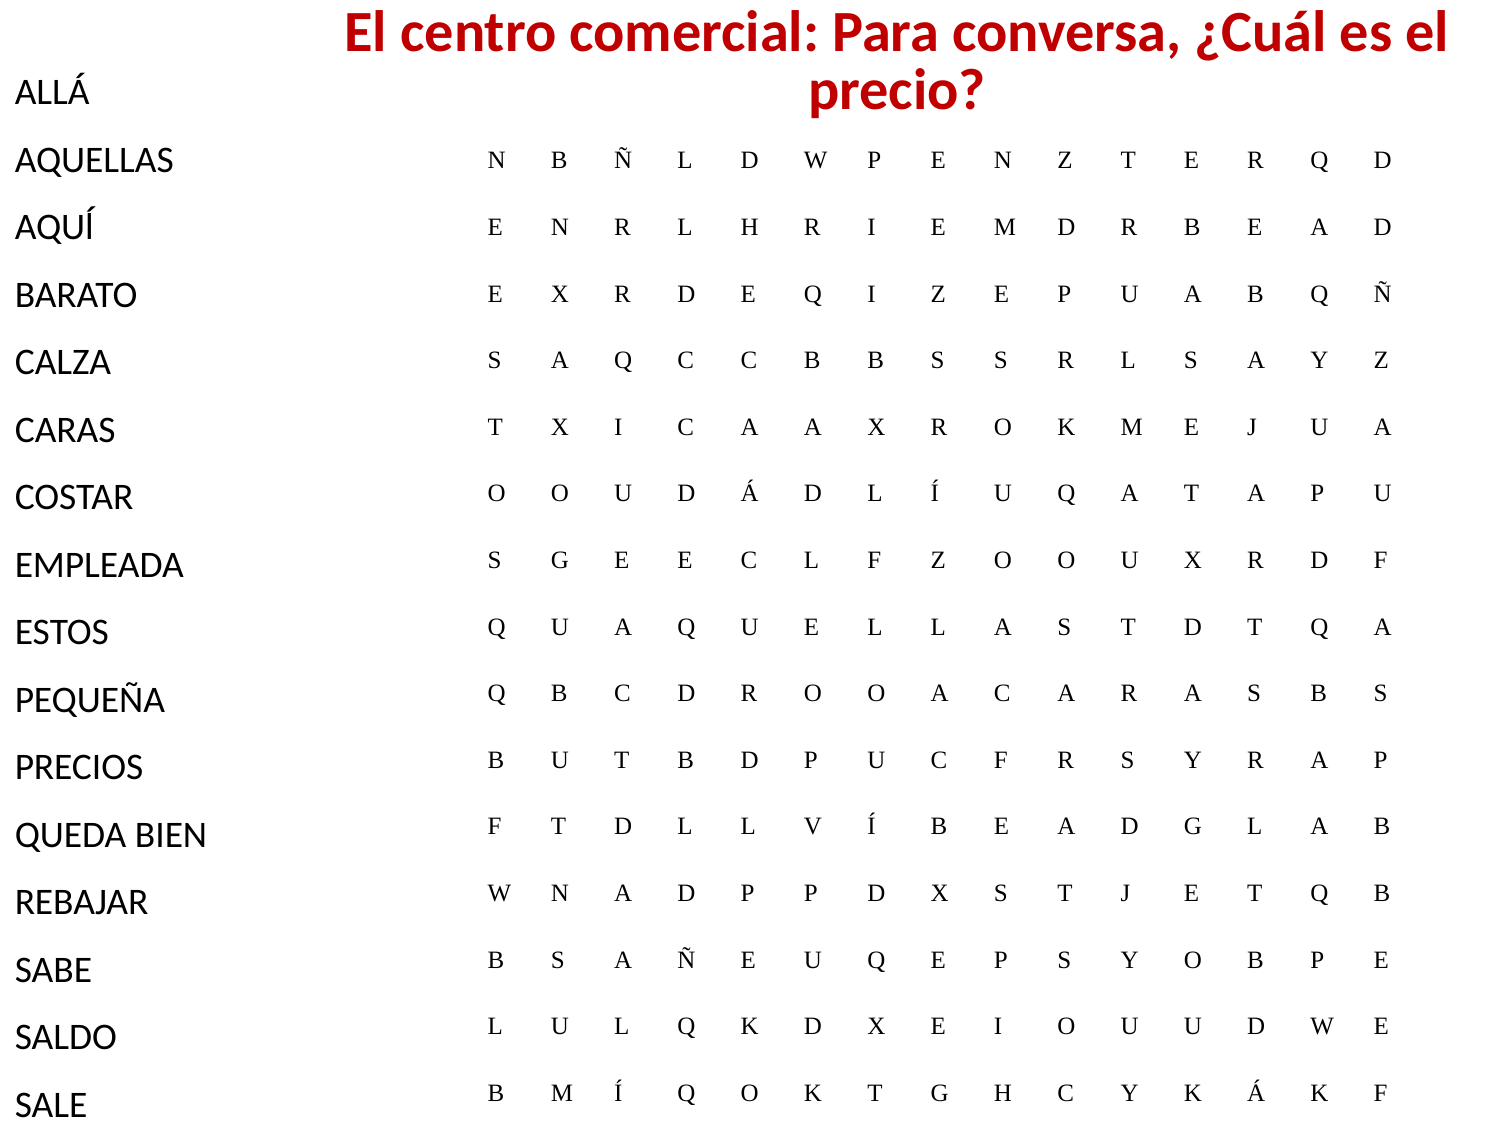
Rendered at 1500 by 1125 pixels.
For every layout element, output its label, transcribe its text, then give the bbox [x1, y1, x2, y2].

table_cell D [741, 725, 804, 791]
table_cell Ñ [677, 924, 741, 991]
table_cell S [1374, 658, 1437, 725]
table_cell D [677, 258, 741, 325]
table_cell T [488, 391, 551, 458]
table_cell D [1121, 791, 1184, 858]
table_header E [1184, 125, 1247, 192]
table_cell Z [931, 525, 994, 591]
table_cell W [488, 858, 551, 924]
table_cell K [1310, 1058, 1374, 1124]
table_cell S [931, 325, 994, 391]
table_cell V [804, 791, 867, 858]
table_cell R [1121, 192, 1184, 258]
table_cell S [1057, 924, 1121, 991]
table_cell U [804, 924, 867, 991]
table_cell D [1310, 525, 1374, 591]
table_header D [1374, 125, 1437, 192]
table_header N [488, 125, 551, 192]
table_cell L [677, 192, 741, 258]
table_cell O [741, 1058, 804, 1124]
table_header T [1121, 125, 1184, 192]
table_cell T [1247, 858, 1310, 924]
table_cell Q [867, 924, 931, 991]
table_header Q [1310, 125, 1374, 192]
table_cell R [614, 192, 677, 258]
table_cell A [1310, 725, 1374, 791]
table_cell K [804, 1058, 867, 1124]
table_cell L [867, 458, 931, 525]
table_cell S [488, 325, 551, 391]
table_cell U [867, 725, 931, 791]
table_cell D [677, 658, 741, 725]
table_cell B [1247, 924, 1310, 991]
table_cell B [1374, 858, 1437, 924]
text_box El centro comercial: Para conversa, ¿Cuál es el precio? [237, 0, 1500, 225]
table_cell X [867, 991, 931, 1058]
table_cell P [741, 858, 804, 924]
table_cell L [931, 591, 994, 658]
table_cell T [1121, 591, 1184, 658]
table_header N [994, 125, 1057, 192]
table_cell T [551, 791, 614, 858]
table_cell P [1310, 924, 1374, 991]
table_cell R [614, 258, 677, 325]
table_cell C [677, 391, 741, 458]
table_cell X [931, 858, 994, 924]
table_cell W [1310, 991, 1374, 1058]
table_cell L [1121, 325, 1184, 391]
table_cell S [551, 924, 614, 991]
table_cell K [741, 991, 804, 1058]
table_cell Z [931, 258, 994, 325]
table_cell P [1310, 458, 1374, 525]
table_cell A [741, 391, 804, 458]
table_cell U [551, 591, 614, 658]
table_cell Q [804, 258, 867, 325]
table_cell U [1184, 991, 1247, 1058]
table_cell I [614, 391, 677, 458]
table_cell G [551, 525, 614, 591]
table_cell M [1121, 391, 1184, 458]
table_cell T [867, 1058, 931, 1124]
table_cell Q [677, 991, 741, 1058]
table_cell C [741, 525, 804, 591]
table_cell U [551, 725, 614, 791]
table_cell Q [1057, 458, 1121, 525]
table_cell A [614, 591, 677, 658]
table_cell O [551, 458, 614, 525]
table_cell S [488, 525, 551, 591]
table_cell S [1184, 325, 1247, 391]
table_cell U [1121, 991, 1184, 1058]
table_cell E [931, 924, 994, 991]
table_cell M [551, 1058, 614, 1124]
table_cell Y [1121, 924, 1184, 991]
table_cell F [867, 525, 931, 591]
table_cell Y [1310, 325, 1374, 391]
table_cell E [931, 192, 994, 258]
table_cell O [994, 391, 1057, 458]
table_cell C [994, 658, 1057, 725]
table_cell D [677, 858, 741, 924]
table_cell Á [741, 458, 804, 525]
table_cell L [741, 791, 804, 858]
table_cell Q [488, 658, 551, 725]
table_cell X [551, 391, 614, 458]
table_cell L [677, 791, 741, 858]
table_cell X [867, 391, 931, 458]
table_cell O [804, 658, 867, 725]
table_cell J [1121, 858, 1184, 924]
table_cell Q [1310, 258, 1374, 325]
table_cell E [1184, 858, 1247, 924]
table_cell B [488, 725, 551, 791]
table_cell B [677, 725, 741, 791]
table_header W [804, 125, 867, 192]
table_cell H [741, 192, 804, 258]
table_cell A [994, 591, 1057, 658]
table_cell L [1247, 791, 1310, 858]
table_cell A [614, 924, 677, 991]
table_cell B [867, 325, 931, 391]
table_cell N [551, 192, 614, 258]
table_cell B [804, 325, 867, 391]
table_cell D [614, 791, 677, 858]
table_cell M [994, 192, 1057, 258]
table_cell S [994, 325, 1057, 391]
table_cell Q [614, 325, 677, 391]
table_cell O [488, 458, 551, 525]
table_cell Y [1121, 1058, 1184, 1124]
table_cell B [931, 791, 994, 858]
table_cell Í [931, 458, 994, 525]
table_cell N [551, 858, 614, 924]
table_cell Q [1310, 858, 1374, 924]
table_cell Í [614, 1058, 677, 1124]
table_cell A [1121, 458, 1184, 525]
table_header Z [1057, 125, 1121, 192]
table_cell D [1374, 192, 1437, 258]
table_cell B [488, 924, 551, 991]
table_cell E [1374, 991, 1437, 1058]
table_cell T [1184, 458, 1247, 525]
table_cell U [1121, 258, 1184, 325]
table_cell E [488, 258, 551, 325]
table_cell F [994, 725, 1057, 791]
table_cell Z [1374, 325, 1437, 391]
table_cell Q [677, 591, 741, 658]
table_header Ñ [614, 125, 677, 192]
table_cell B [1184, 192, 1247, 258]
table_cell R [1057, 325, 1121, 391]
table_cell D [1247, 991, 1310, 1058]
table_cell T [1057, 858, 1121, 924]
table_cell A [1374, 391, 1437, 458]
table_cell A [1310, 192, 1374, 258]
table_cell S [994, 858, 1057, 924]
table_cell L [867, 591, 931, 658]
table_cell O [867, 658, 931, 725]
table_cell O [1184, 924, 1247, 991]
table_cell Q [488, 591, 551, 658]
table_cell A [1247, 458, 1310, 525]
table_cell A [931, 658, 994, 725]
table_cell U [614, 458, 677, 525]
table_cell F [1374, 1058, 1437, 1124]
table_header L [677, 125, 741, 192]
table_cell X [1184, 525, 1247, 591]
table_cell E [488, 192, 551, 258]
table_cell I [994, 991, 1057, 1058]
table_cell D [804, 991, 867, 1058]
table_cell L [614, 991, 677, 1058]
table_cell X [551, 258, 614, 325]
table_cell P [1374, 725, 1437, 791]
table_cell E [677, 525, 741, 591]
text_box ALLÁ AQUELLAS AQUĺ BARATO CALZA CARAS COSTAR EMPLEADA ESTOS PEQUEÑA PRECIOS QUEDA BIEN REBAJAR SABE SALDO SALE [0, 37, 250, 1125]
table_cell D [1184, 591, 1247, 658]
table_header R [1247, 125, 1310, 192]
table_cell A [614, 858, 677, 924]
table_cell T [1247, 591, 1310, 658]
table_cell F [488, 791, 551, 858]
table_cell A [1374, 591, 1437, 658]
table_cell A [1057, 791, 1121, 858]
table_cell B [551, 658, 614, 725]
table_cell B [1310, 658, 1374, 725]
table_cell E [741, 258, 804, 325]
table_cell E [994, 258, 1057, 325]
table_cell O [1057, 525, 1121, 591]
table_cell H [994, 1058, 1057, 1124]
table_cell T [614, 725, 677, 791]
table_cell D [804, 458, 867, 525]
table_cell Q [677, 1058, 741, 1124]
table_cell U [1121, 525, 1184, 591]
table_cell J [1247, 391, 1310, 458]
table_cell A [1184, 658, 1247, 725]
table_cell A [1247, 325, 1310, 391]
table_cell R [931, 391, 994, 458]
table_header B [551, 125, 614, 192]
table_header E [931, 125, 994, 192]
table_cell C [677, 325, 741, 391]
table_cell E [1374, 924, 1437, 991]
table_cell P [1057, 258, 1121, 325]
table_cell A [1184, 258, 1247, 325]
table_cell L [488, 991, 551, 1058]
table_header D [741, 125, 804, 192]
table_cell K [1057, 391, 1121, 458]
table_cell B [1374, 791, 1437, 858]
table_cell U [1374, 458, 1437, 525]
table_cell R [1121, 658, 1184, 725]
table_cell P [994, 924, 1057, 991]
table_cell R [741, 658, 804, 725]
table_cell B [488, 1058, 551, 1124]
table_cell C [1057, 1058, 1121, 1124]
table_cell S [1247, 658, 1310, 725]
table_cell R [1057, 725, 1121, 791]
table_cell I [867, 192, 931, 258]
table_cell Í [867, 791, 931, 858]
table_cell D [1057, 192, 1121, 258]
table_cell U [994, 458, 1057, 525]
table_cell R [1247, 525, 1310, 591]
table_cell Y [1184, 725, 1247, 791]
table_cell O [1057, 991, 1121, 1058]
table_cell A [1057, 658, 1121, 725]
table_cell U [1310, 391, 1374, 458]
table_cell E [741, 924, 804, 991]
table_cell I [867, 258, 931, 325]
table_cell E [994, 791, 1057, 858]
table_cell L [804, 525, 867, 591]
table_cell A [804, 391, 867, 458]
table_cell U [741, 591, 804, 658]
table_cell C [741, 325, 804, 391]
table_cell C [931, 725, 994, 791]
table_cell C [614, 658, 677, 725]
table_cell G [1184, 791, 1247, 858]
table_cell A [1310, 791, 1374, 858]
table_cell Á [1247, 1058, 1310, 1124]
table_cell P [804, 725, 867, 791]
table_cell K [1184, 1058, 1247, 1124]
table_cell E [804, 591, 867, 658]
table_cell G [931, 1058, 994, 1124]
table_cell P [804, 858, 867, 924]
table_cell E [1184, 391, 1247, 458]
table_cell D [677, 458, 741, 525]
table_cell R [804, 192, 867, 258]
table_cell A [551, 325, 614, 391]
table_cell D [867, 858, 931, 924]
table_header P [867, 125, 931, 192]
table_cell S [1057, 591, 1121, 658]
table_cell B [1247, 258, 1310, 325]
table_cell E [614, 525, 677, 591]
table_cell U [551, 991, 614, 1058]
table_cell E [931, 991, 994, 1058]
table_cell F [1374, 525, 1437, 591]
table_cell E [1247, 192, 1310, 258]
table_cell S [1121, 725, 1184, 791]
table_cell R [1247, 725, 1310, 791]
table_cell Ñ [1374, 258, 1437, 325]
table_cell Q [1310, 591, 1374, 658]
table_cell O [994, 525, 1057, 591]
